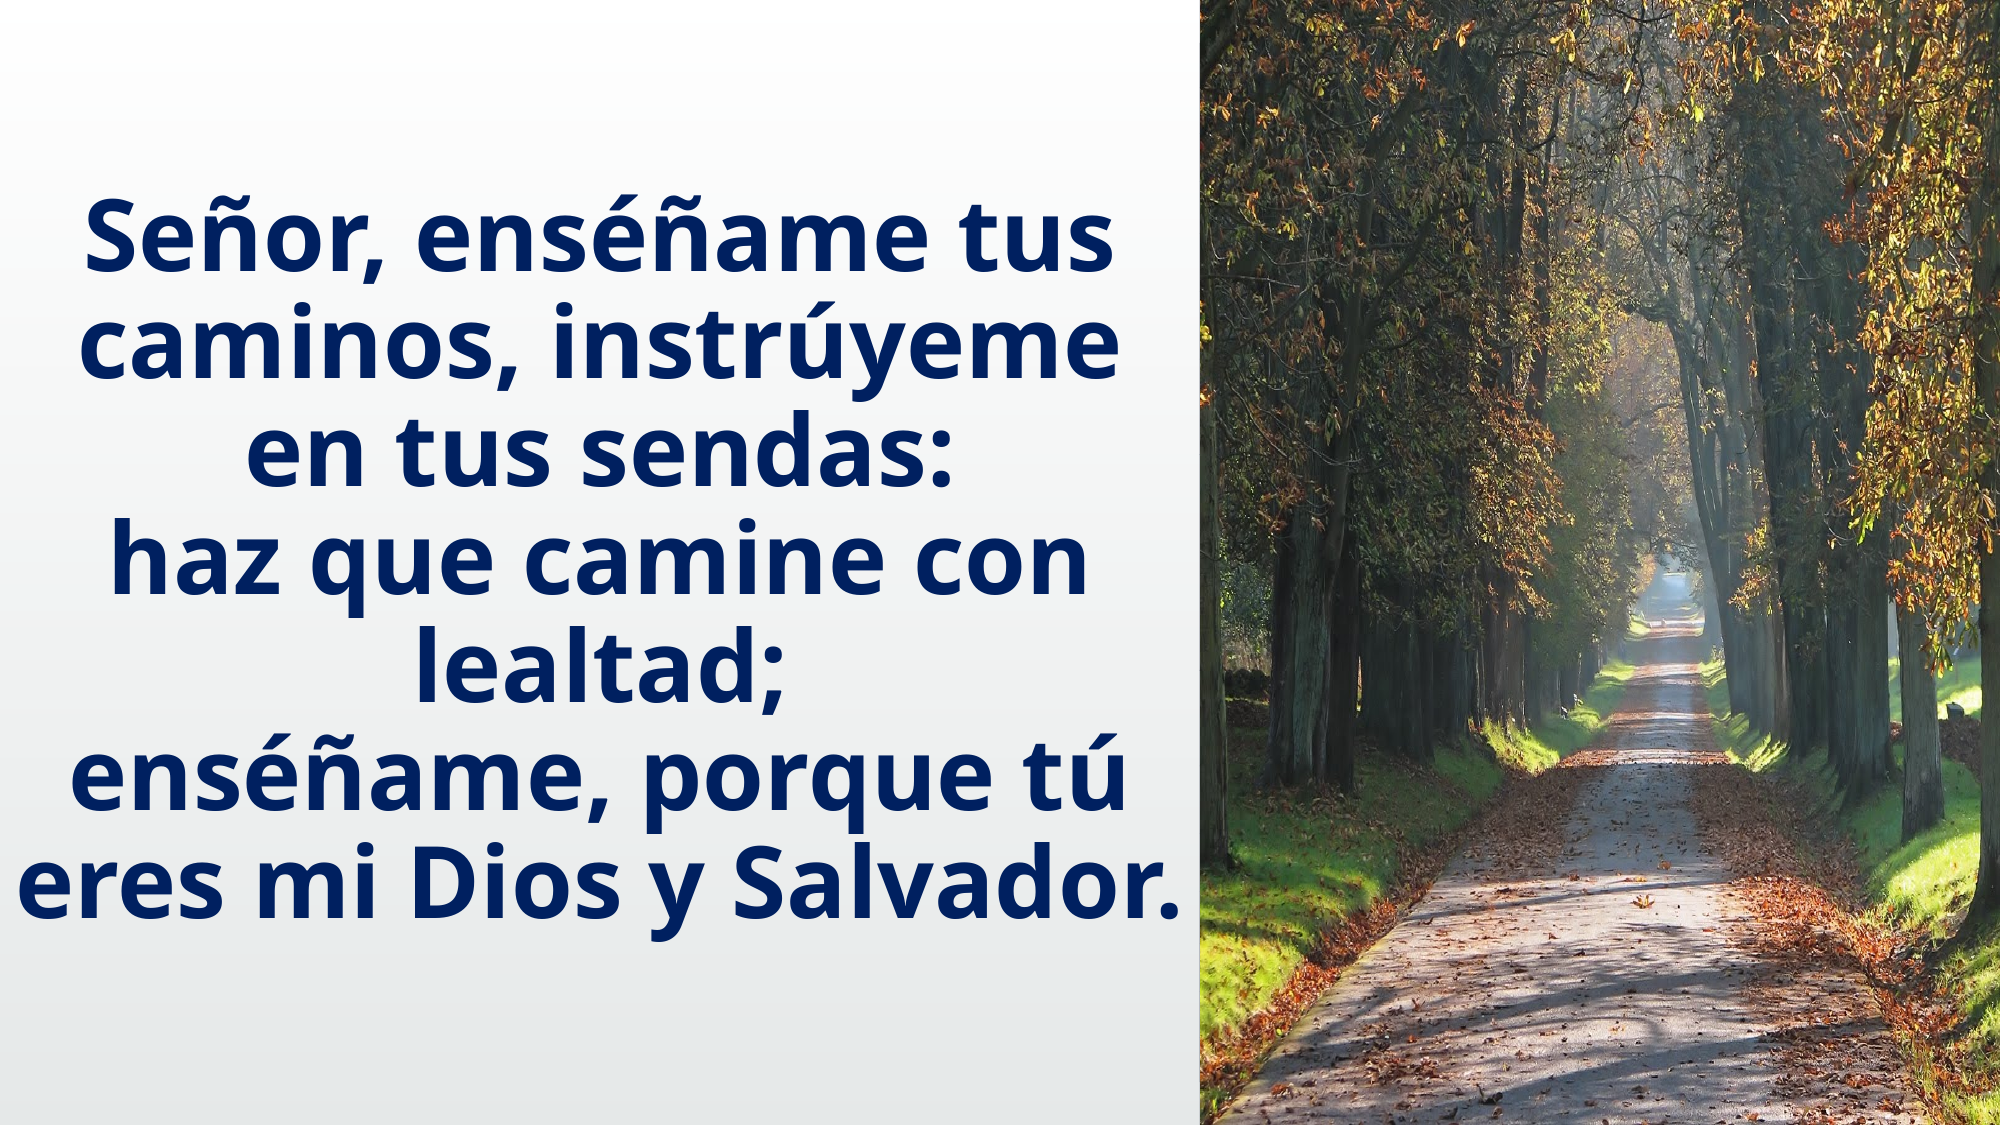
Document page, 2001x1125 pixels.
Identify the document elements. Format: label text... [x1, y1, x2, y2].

title Señor, enséñame tus caminos, instrúyeme en tus sendas: haz que camine con lealtad; enséñame, porque tú eres mi Dios y Salvador. [0, 0, 1200, 1125]
picture [1200, 0, 2000, 1125]
